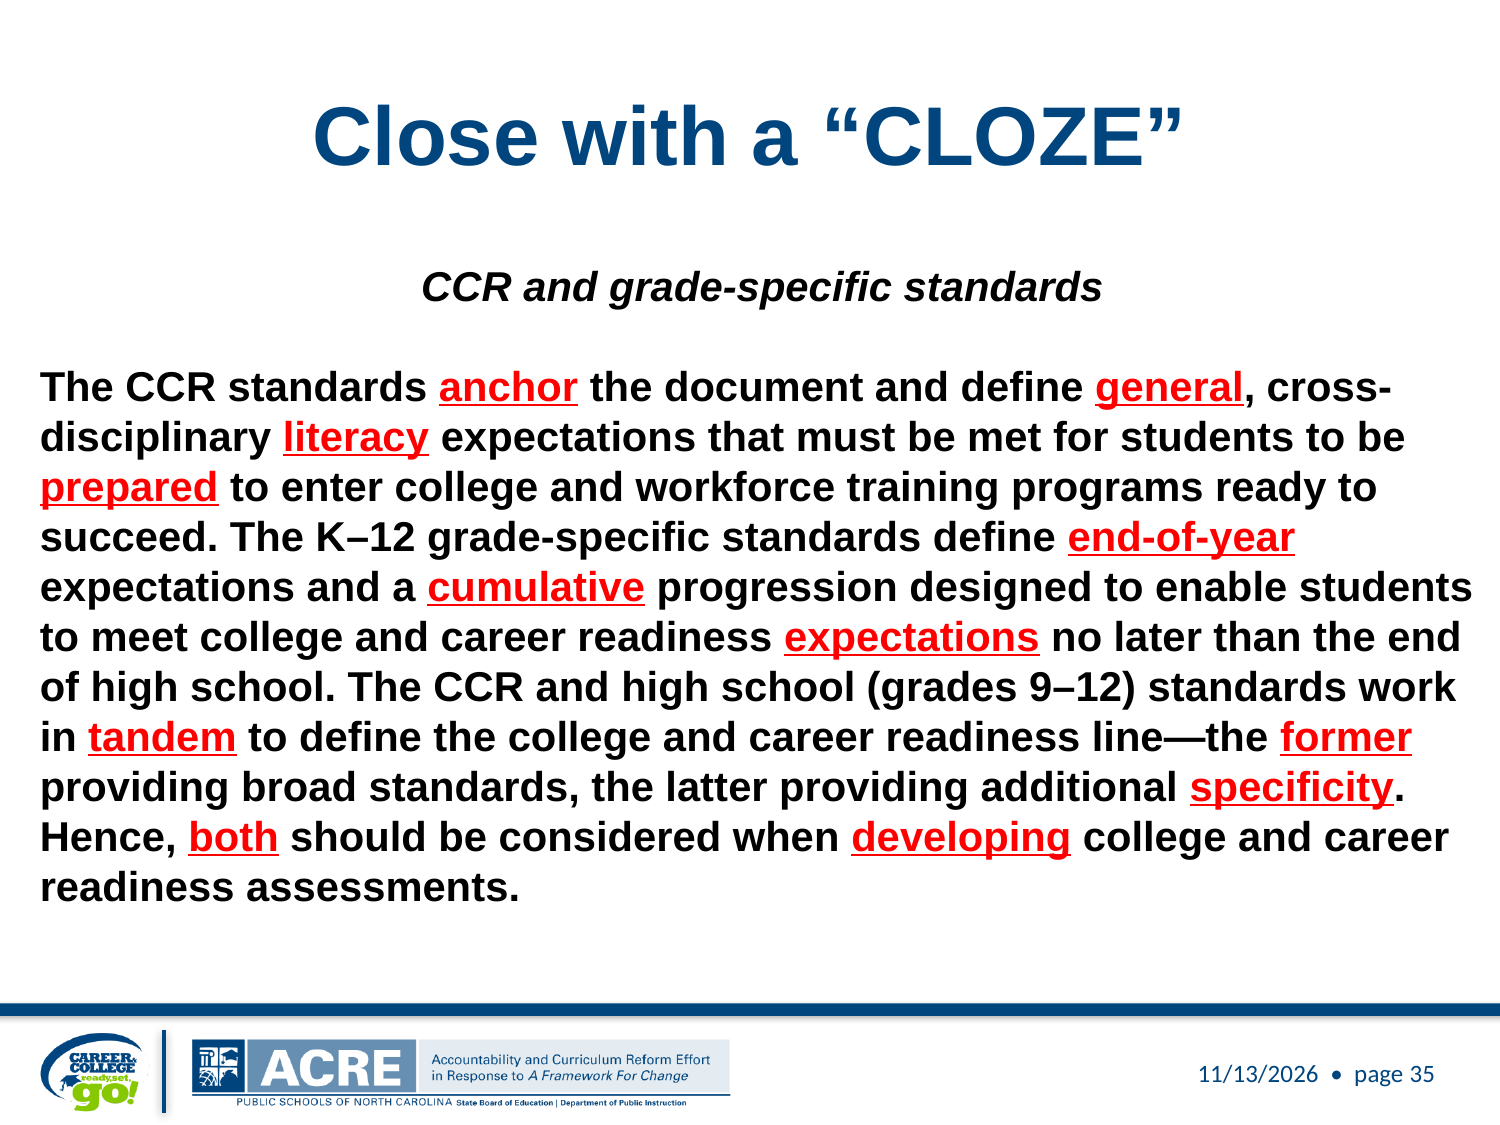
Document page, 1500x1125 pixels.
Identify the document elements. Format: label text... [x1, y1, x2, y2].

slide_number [1137, 1042, 1450, 1103]
picture [37, 1029, 152, 1115]
text_box CCR and grade-specific standards The CCR standards anchor the document and define general, cross-disciplinary literacy expectations that must be met for students to be prepared to enter college and workforce training programs ready to succeed. The K–12 grade-specific standards define end-of-year expectations and a cumulative progression designed to enable students to meet college and career readiness expectations no later than the end of high school. The CCR and high school (grades 9–12) standards work in tandem to define the college and career readiness line—the former providing broad standards, the latter providing additional specificity. Hence, both should be considered when developing college and career readiness assessments. [24, 252, 1500, 918]
picture [174, 1017, 744, 1125]
title Close with a “CLOZE” [74, 74, 1426, 226]
